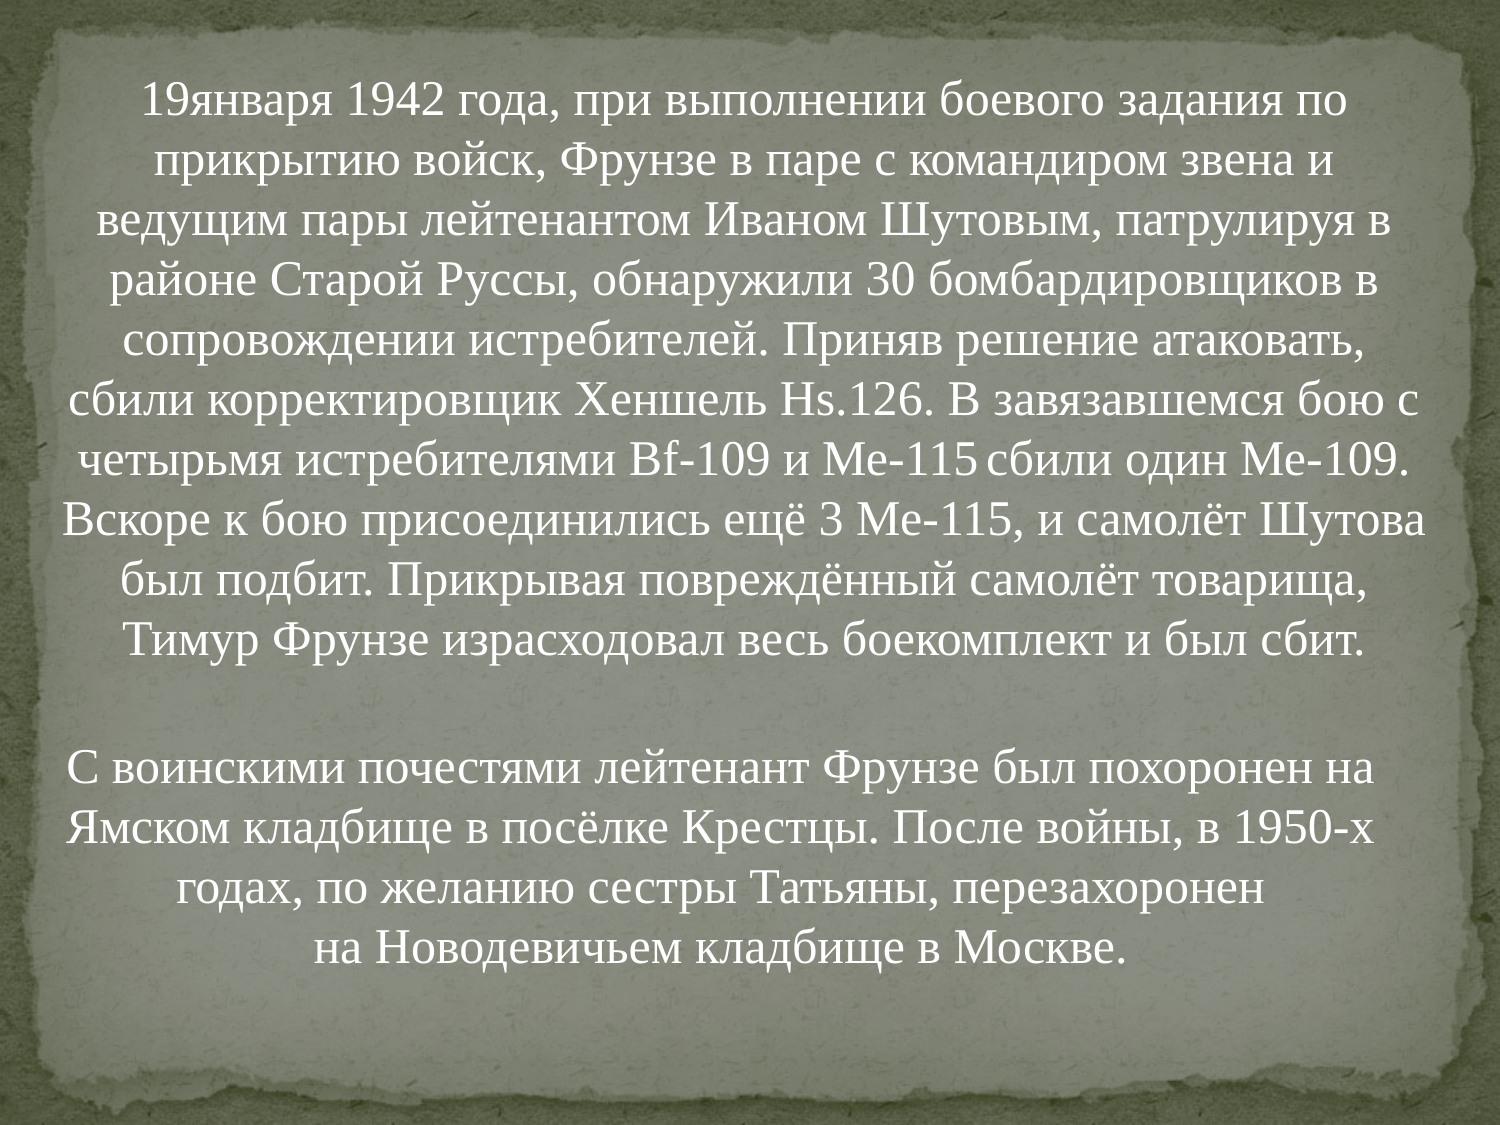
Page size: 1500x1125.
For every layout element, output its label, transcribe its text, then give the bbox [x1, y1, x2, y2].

text_box 19января 1942 года, при выполнении боевого задания по прикрытию войск, Фрунзе в паре с командиром звена и ведущим пары лейтенантом Иваном Шутовым, патрулируя в районе Старой Руссы, обнаружили 30 бомбардировщиков в сопровождении истребителей. Приняв решение атаковать, сбили корректировщик Хеншель Hs.126. В завязавшемся бою с четырьмя истребителями Bf-109 и Ме-115 сбили один Ме-109. Вскоре к бою присоединились ещё 3 Ме-115, и самолёт Шутова был подбит. Прикрывая повреждённый самолёт товарища, Тимур Фрунзе израсходовал весь боекомплект и был сбит. [46, 58, 1442, 674]
text_box С воинскими почестями лейтенант Фрунзе был похоронен на Ямском кладбище в посёлке Крестцы. После войны, в 1950-х годах, по желанию сестры Татьяны, перезахоронен на Новодевичьем кладбище в Москве. [35, 726, 1407, 982]
